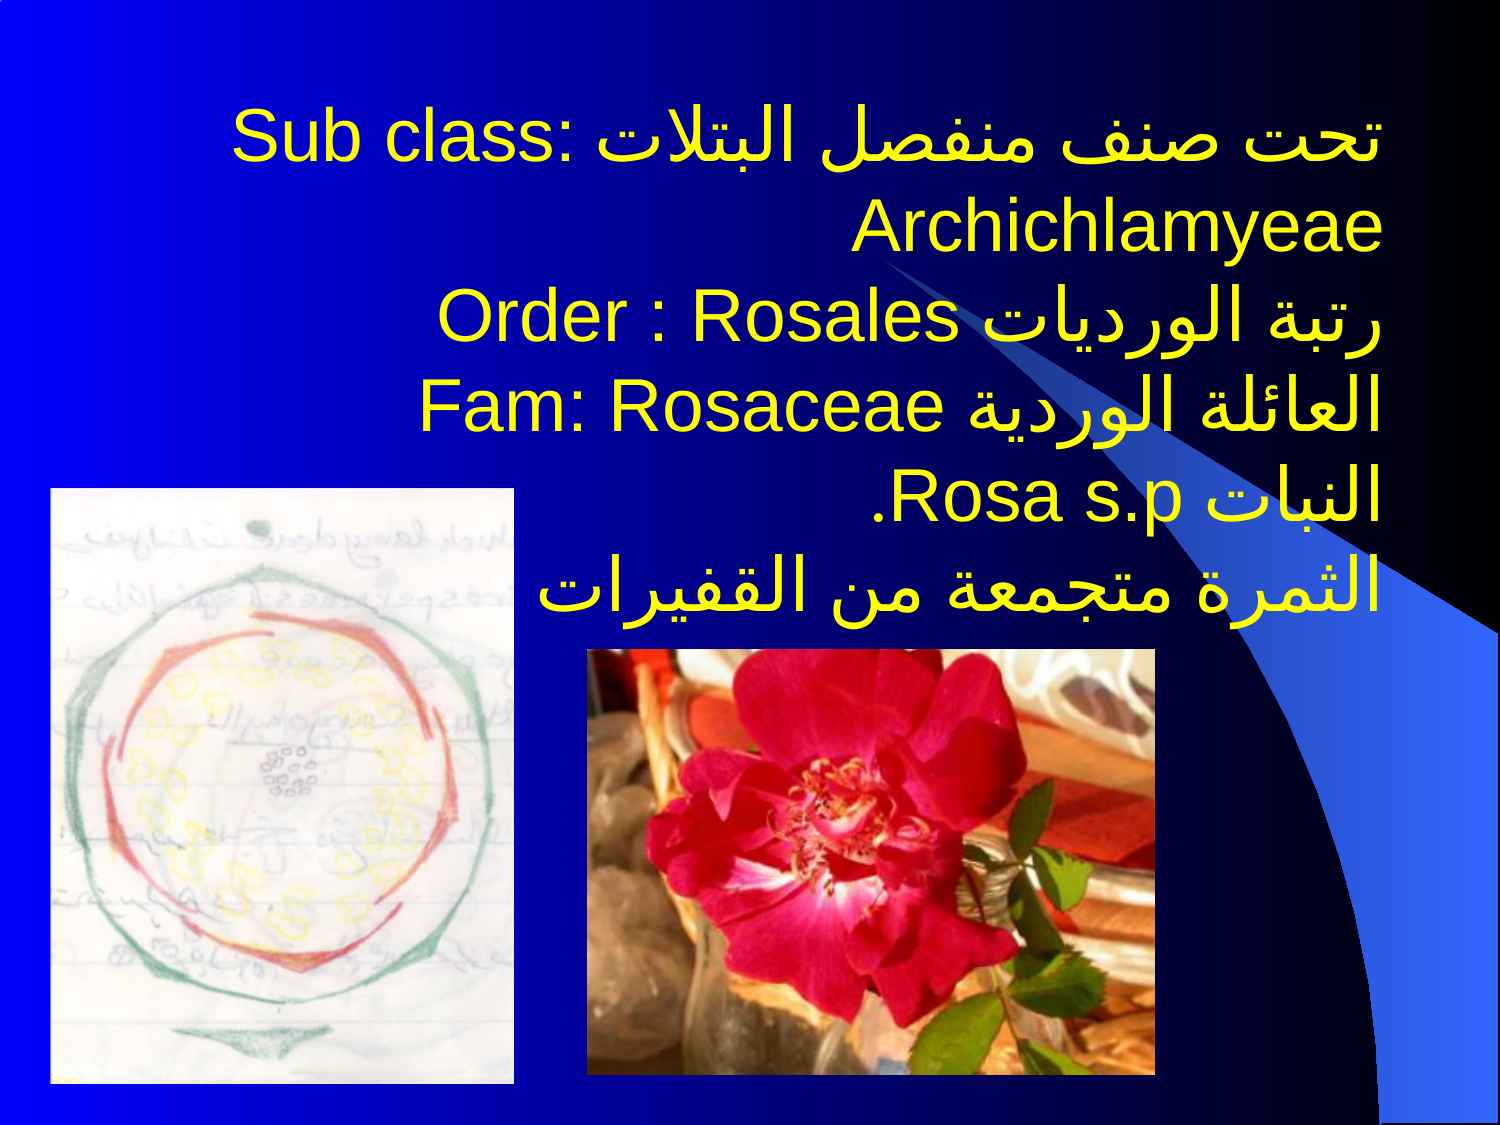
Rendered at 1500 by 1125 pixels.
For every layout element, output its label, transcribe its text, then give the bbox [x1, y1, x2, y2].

title تحت صنف منفصل البتلات Sub class: Archichlamyeae رتبة الورديات Order : Rosales العائلة الوردية Fam: Rosaceae النبات Rosa s.p. الثمرة متجمعة من القفيرات [74, 87, 1401, 626]
picture [587, 649, 1155, 1076]
picture [0, 488, 581, 1084]
